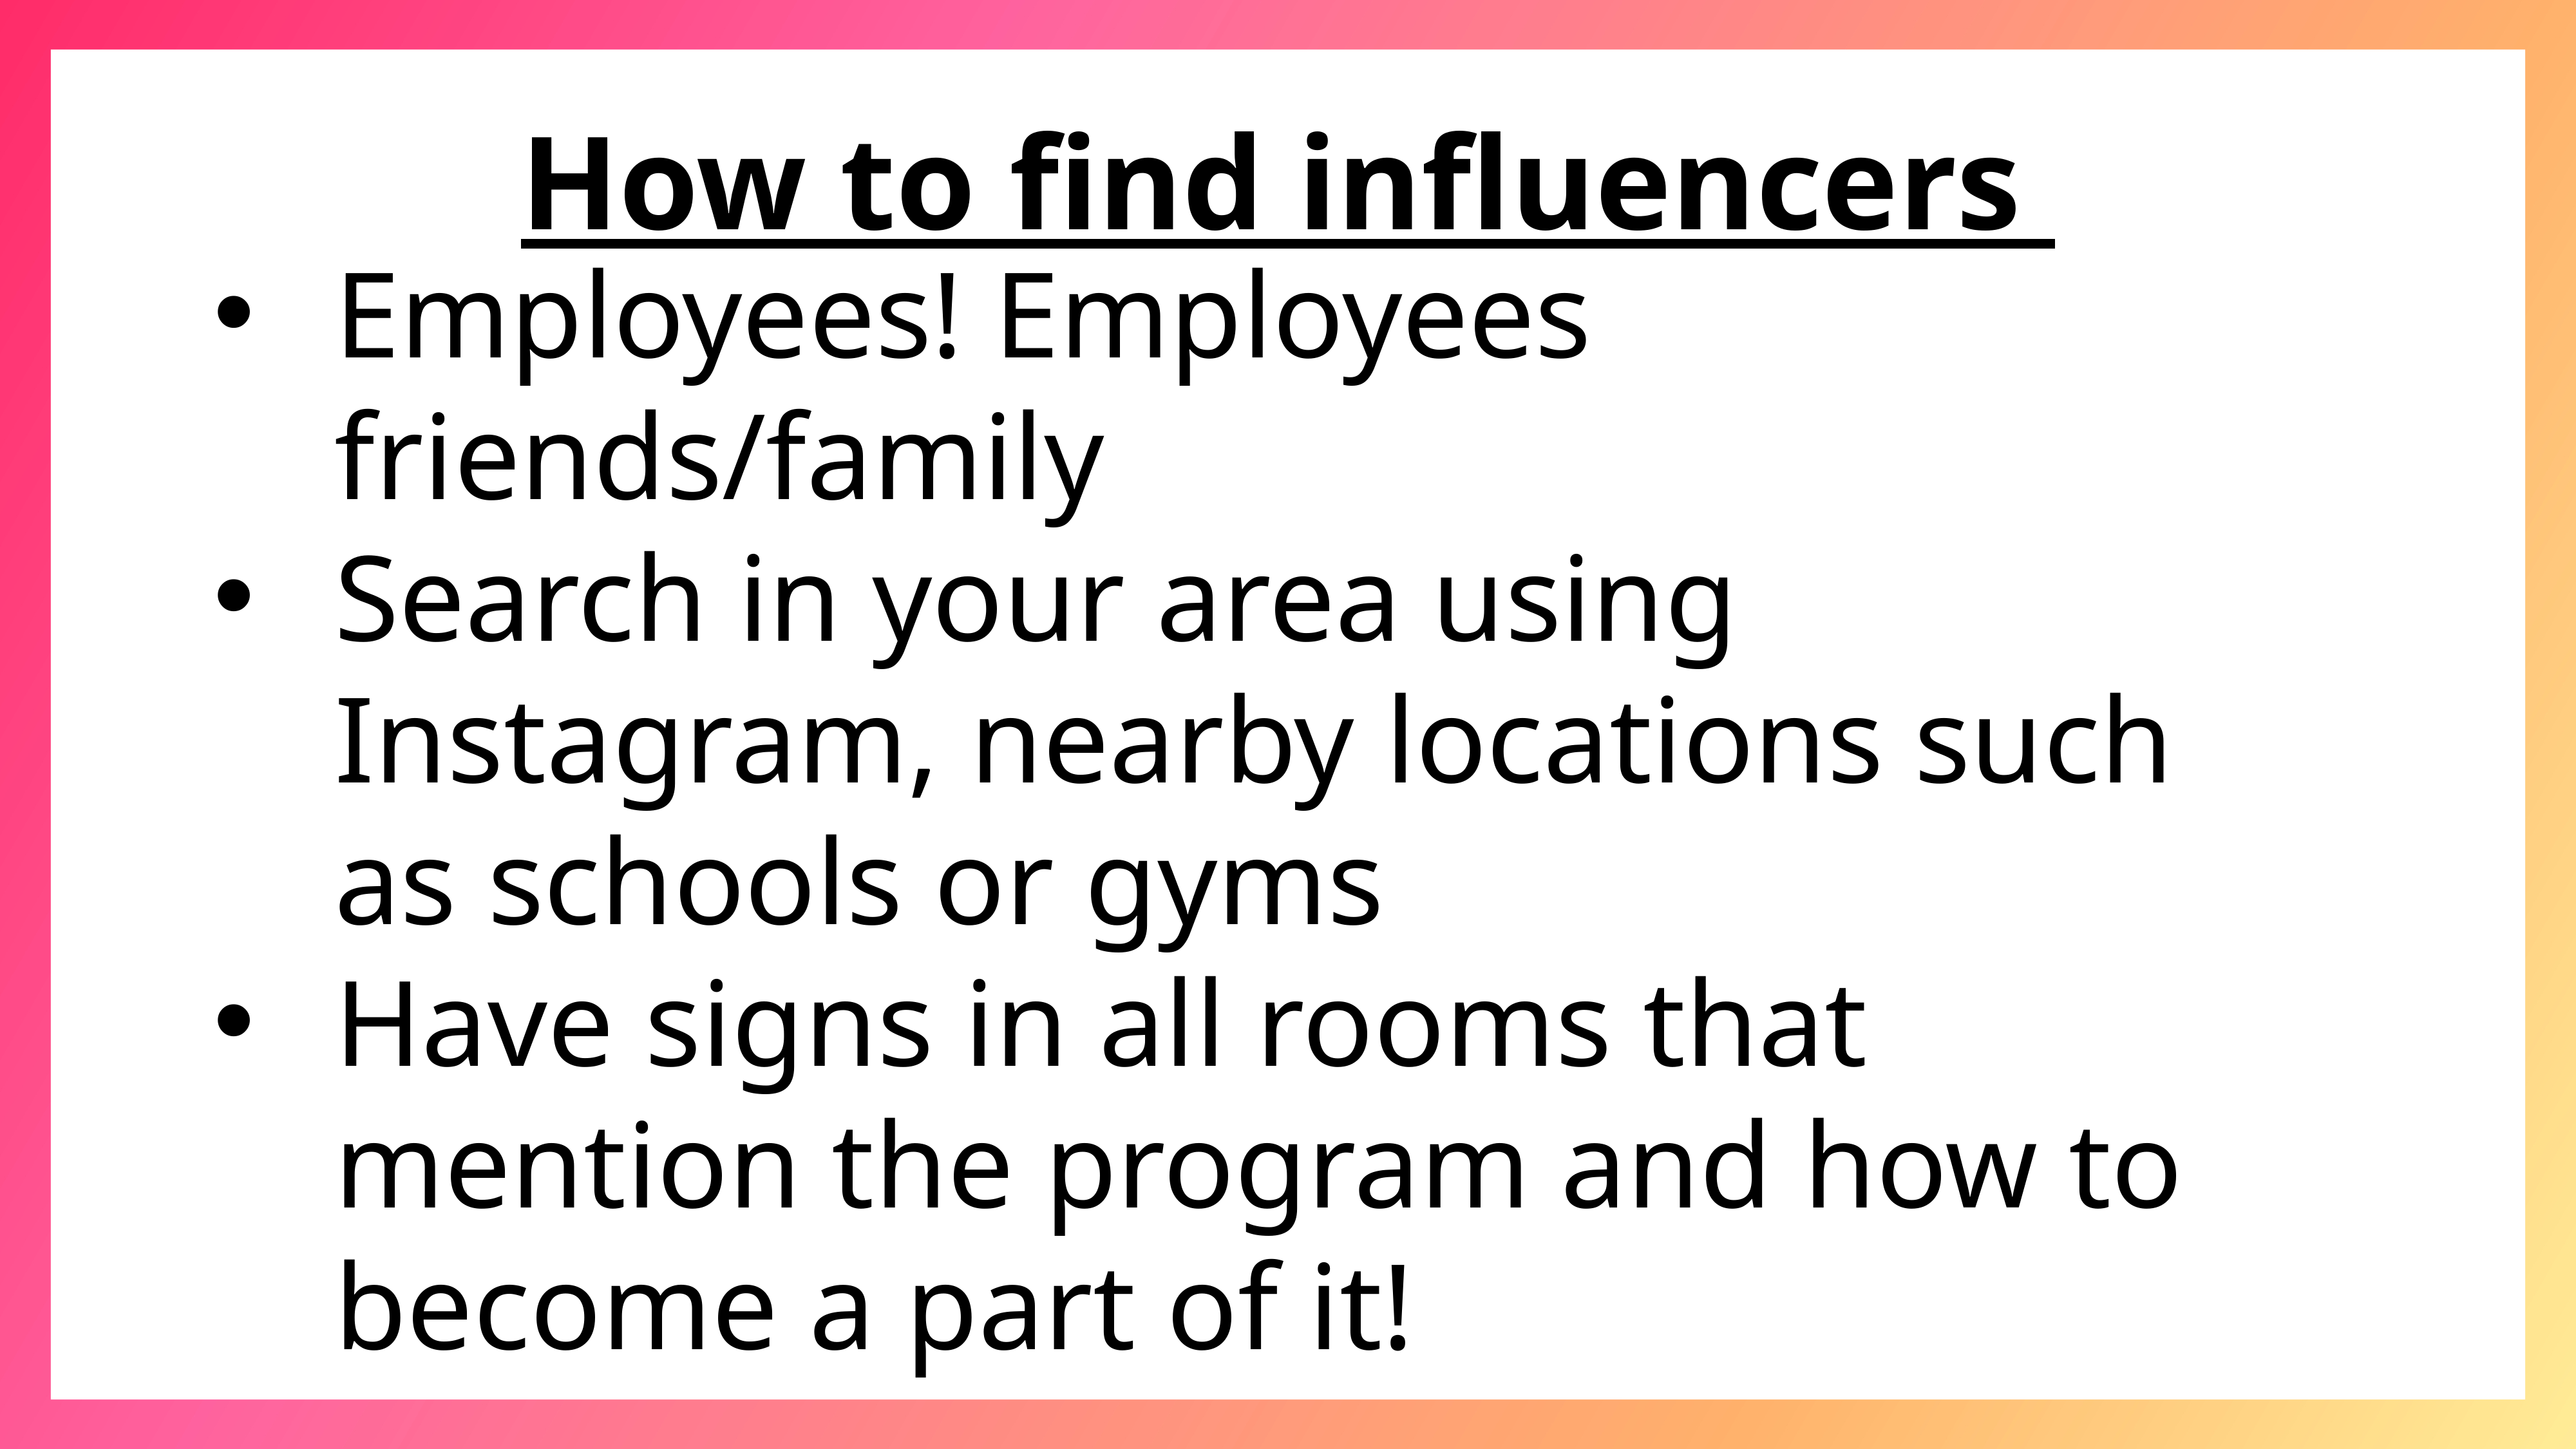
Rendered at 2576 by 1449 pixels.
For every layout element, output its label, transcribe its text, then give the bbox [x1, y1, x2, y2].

text_box Employees! Employees friends/family Search in your area using Instagram, nearby locations such as schools or gyms Have signs in all rooms that mention the program and how to become a part of it! [208, 234, 2286, 1449]
picture [0, 0, 2576, 1449]
text_box How to find influencers [168, 95, 2408, 261]
